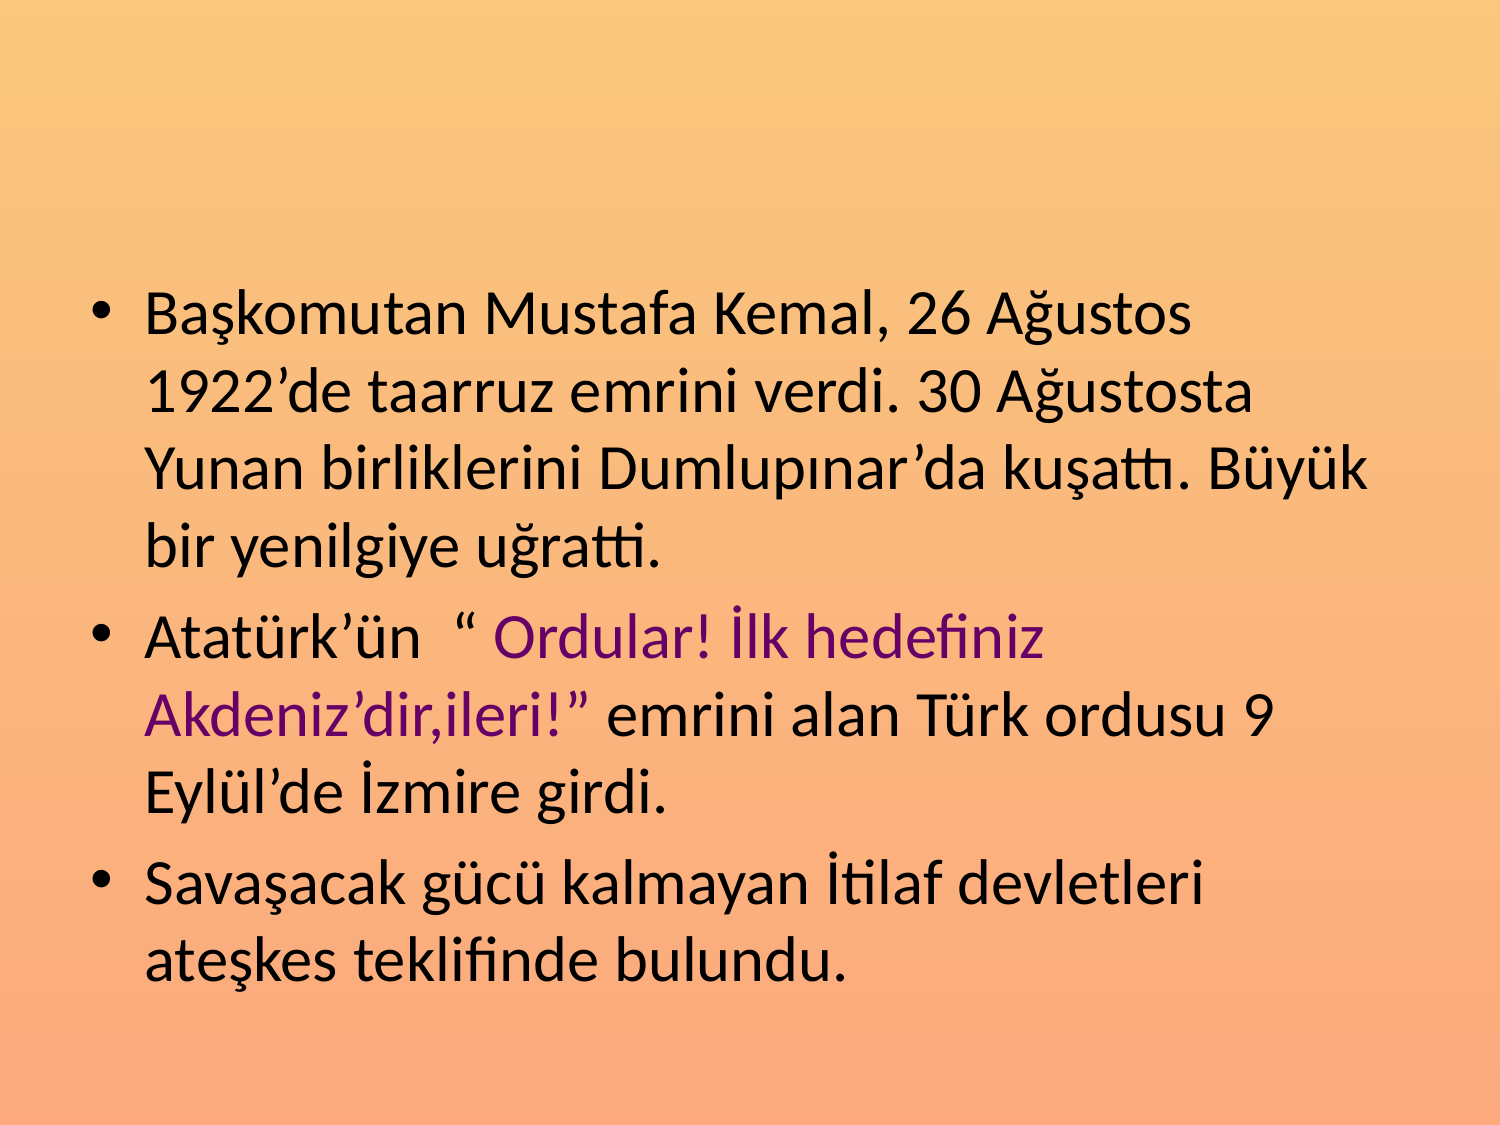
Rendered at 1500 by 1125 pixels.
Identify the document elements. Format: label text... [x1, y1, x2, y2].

list Başkomutan Mustafa Kemal, 26 Ağustos 1922’de taarruz emrini verdi. 30 Ağustosta Yunan birliklerini Dumlupınar’da kuşattı. Büyük bir yenilgiye uğratti. Atatürk’ün “ Ordular! İlk hedefiniz Akdeniz’dir,ileri!” emrini alan Türk ordusu 9 Eylül’de İzmire girdi. Savaşacak gücü kalmayan İtilaf devletleri ateşkes teklifinde bulundu. [75, 262, 1425, 1005]
